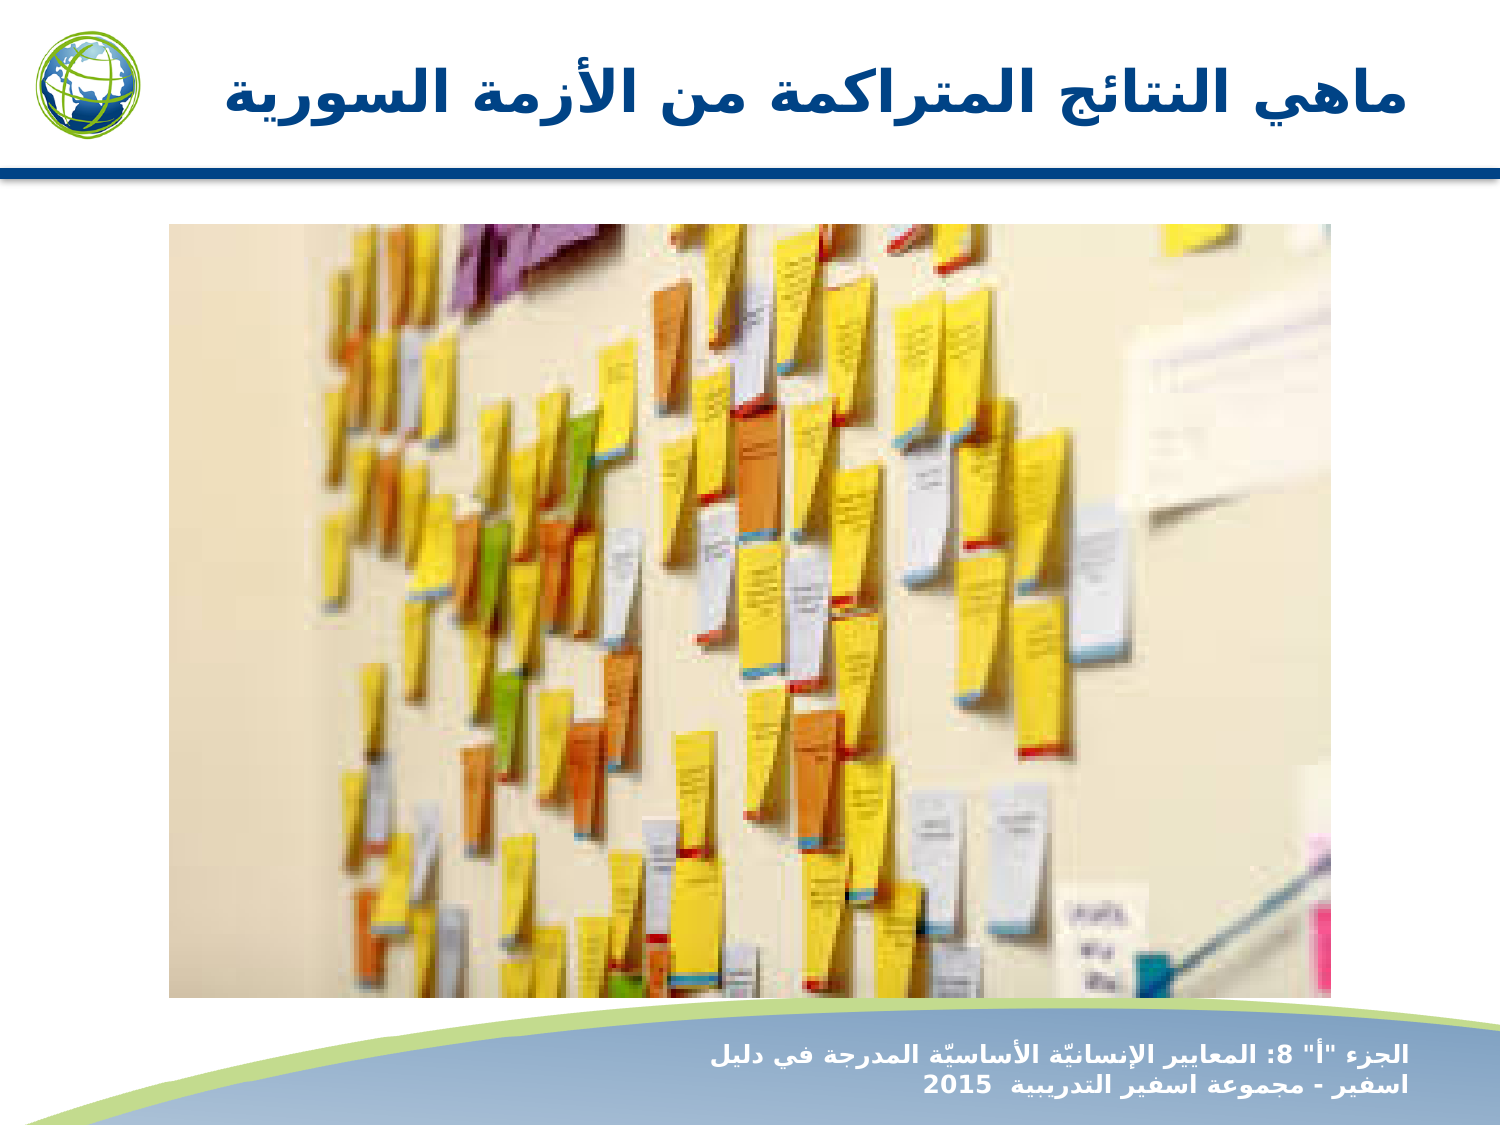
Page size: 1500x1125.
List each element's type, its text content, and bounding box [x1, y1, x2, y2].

picture [0, 224, 1500, 1125]
picture [24, 26, 75, 147]
title ماهي النتائج المتراكمة من الأزمة السورية [75, 0, 1425, 178]
footer الجزء "أ" 8: المعايير الإنسانيّة الأساسيّة المدرجة في دليل اسفير - مجموعة اسفير التدريبية 2015 [679, 1038, 1425, 1099]
